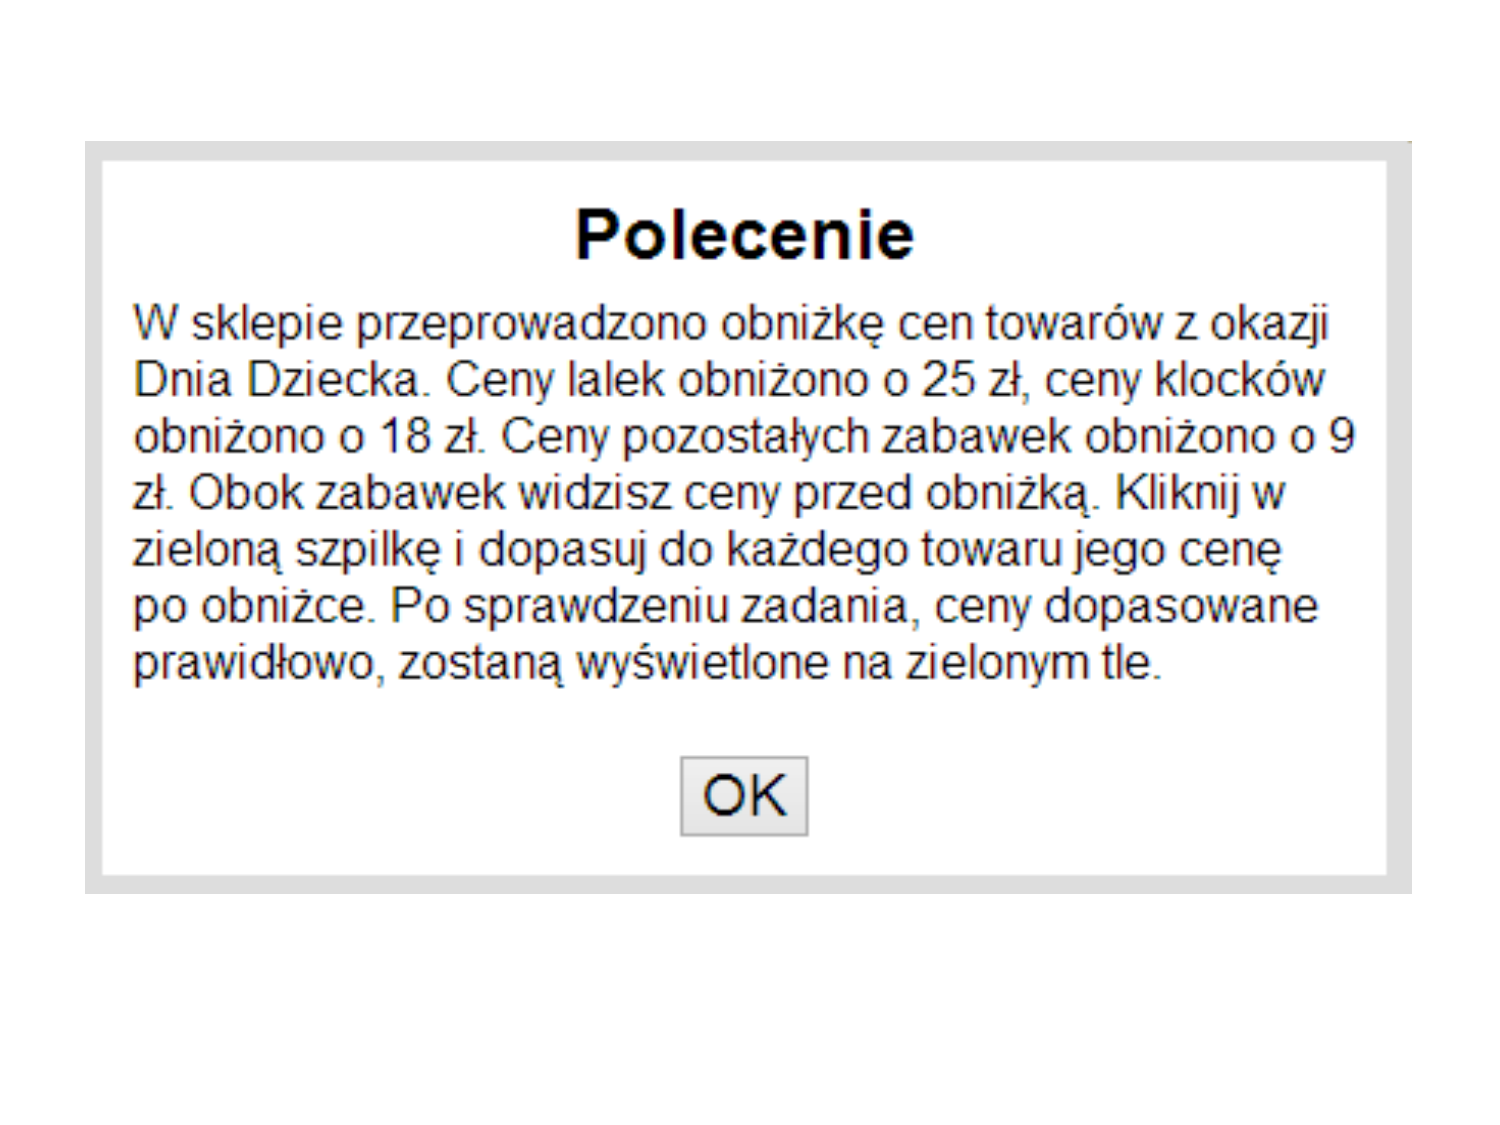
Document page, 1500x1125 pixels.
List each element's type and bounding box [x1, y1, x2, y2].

picture [84, 141, 1412, 894]
